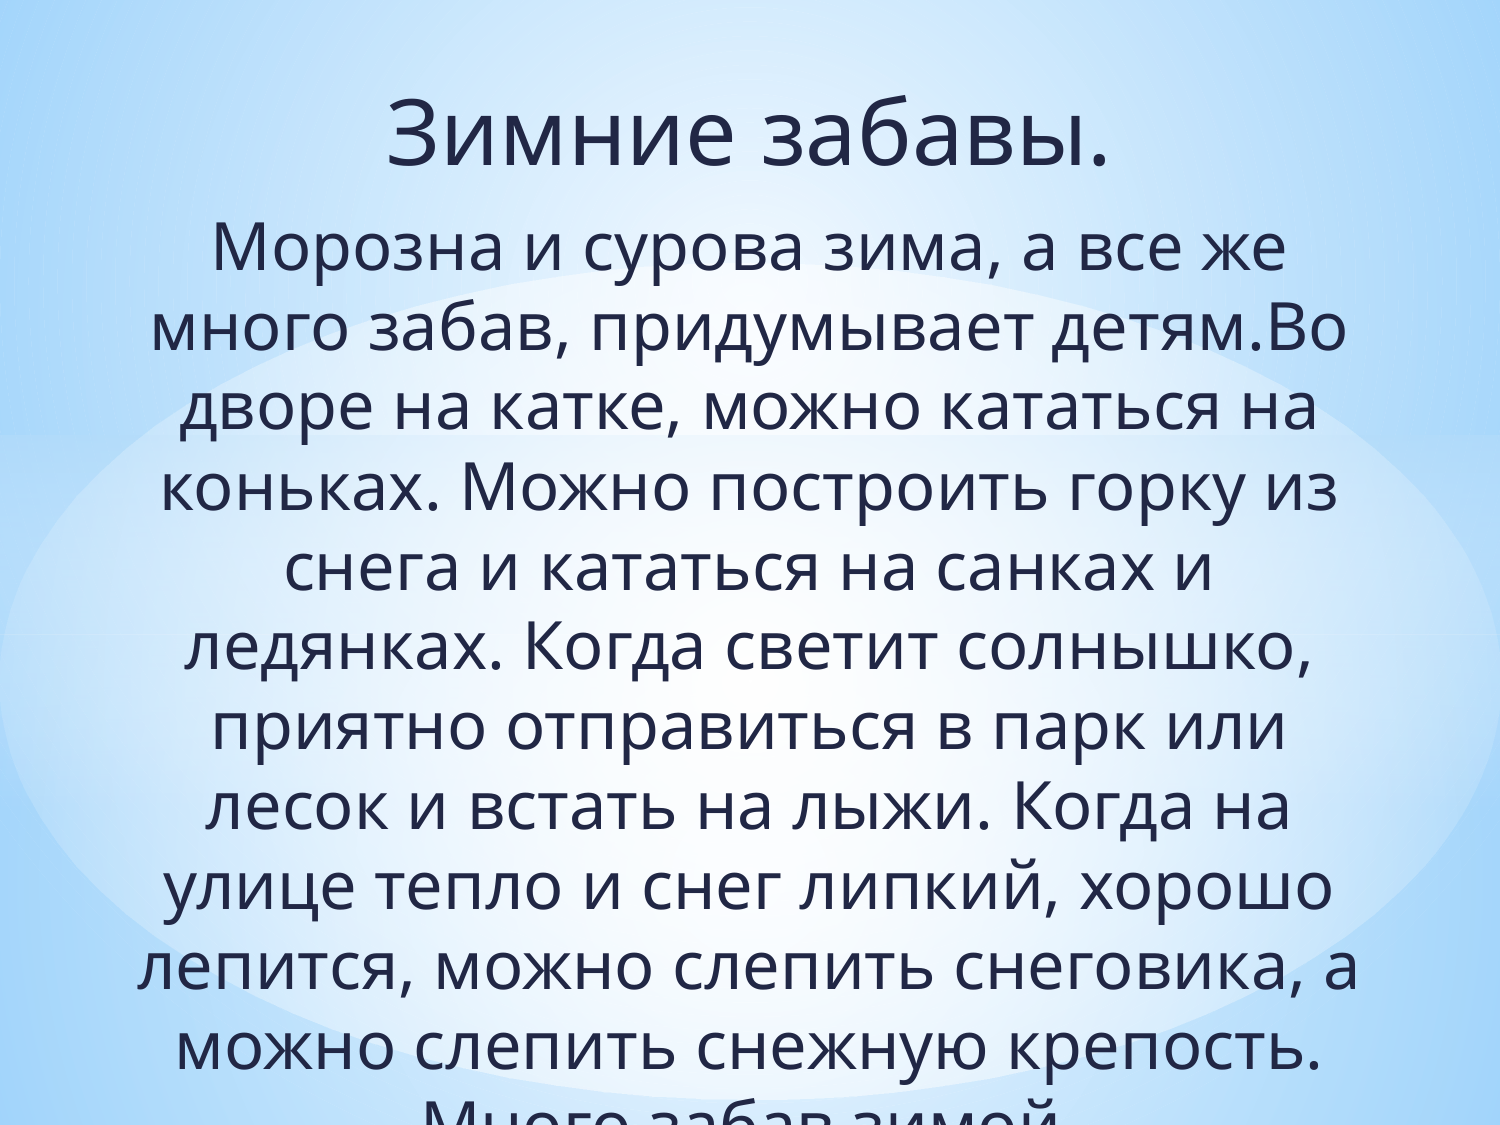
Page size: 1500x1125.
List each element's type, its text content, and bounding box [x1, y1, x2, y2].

subtitle Зимние забавы. Морозна и сурова зима, а все же много забав, придумывает детям.Во дворе на катке, можно кататься на коньках. Можно построить горку из снега и кататься на санках и ледянках. Когда светит солнышко, приятно отправиться в парк или лесок и встать на лыжи. Когда на улице тепло и снег липкий, хорошо лепится, можно слепить снеговика, а можно слепить снежную крепость. Много забав зимой. [112, 66, 1388, 1125]
